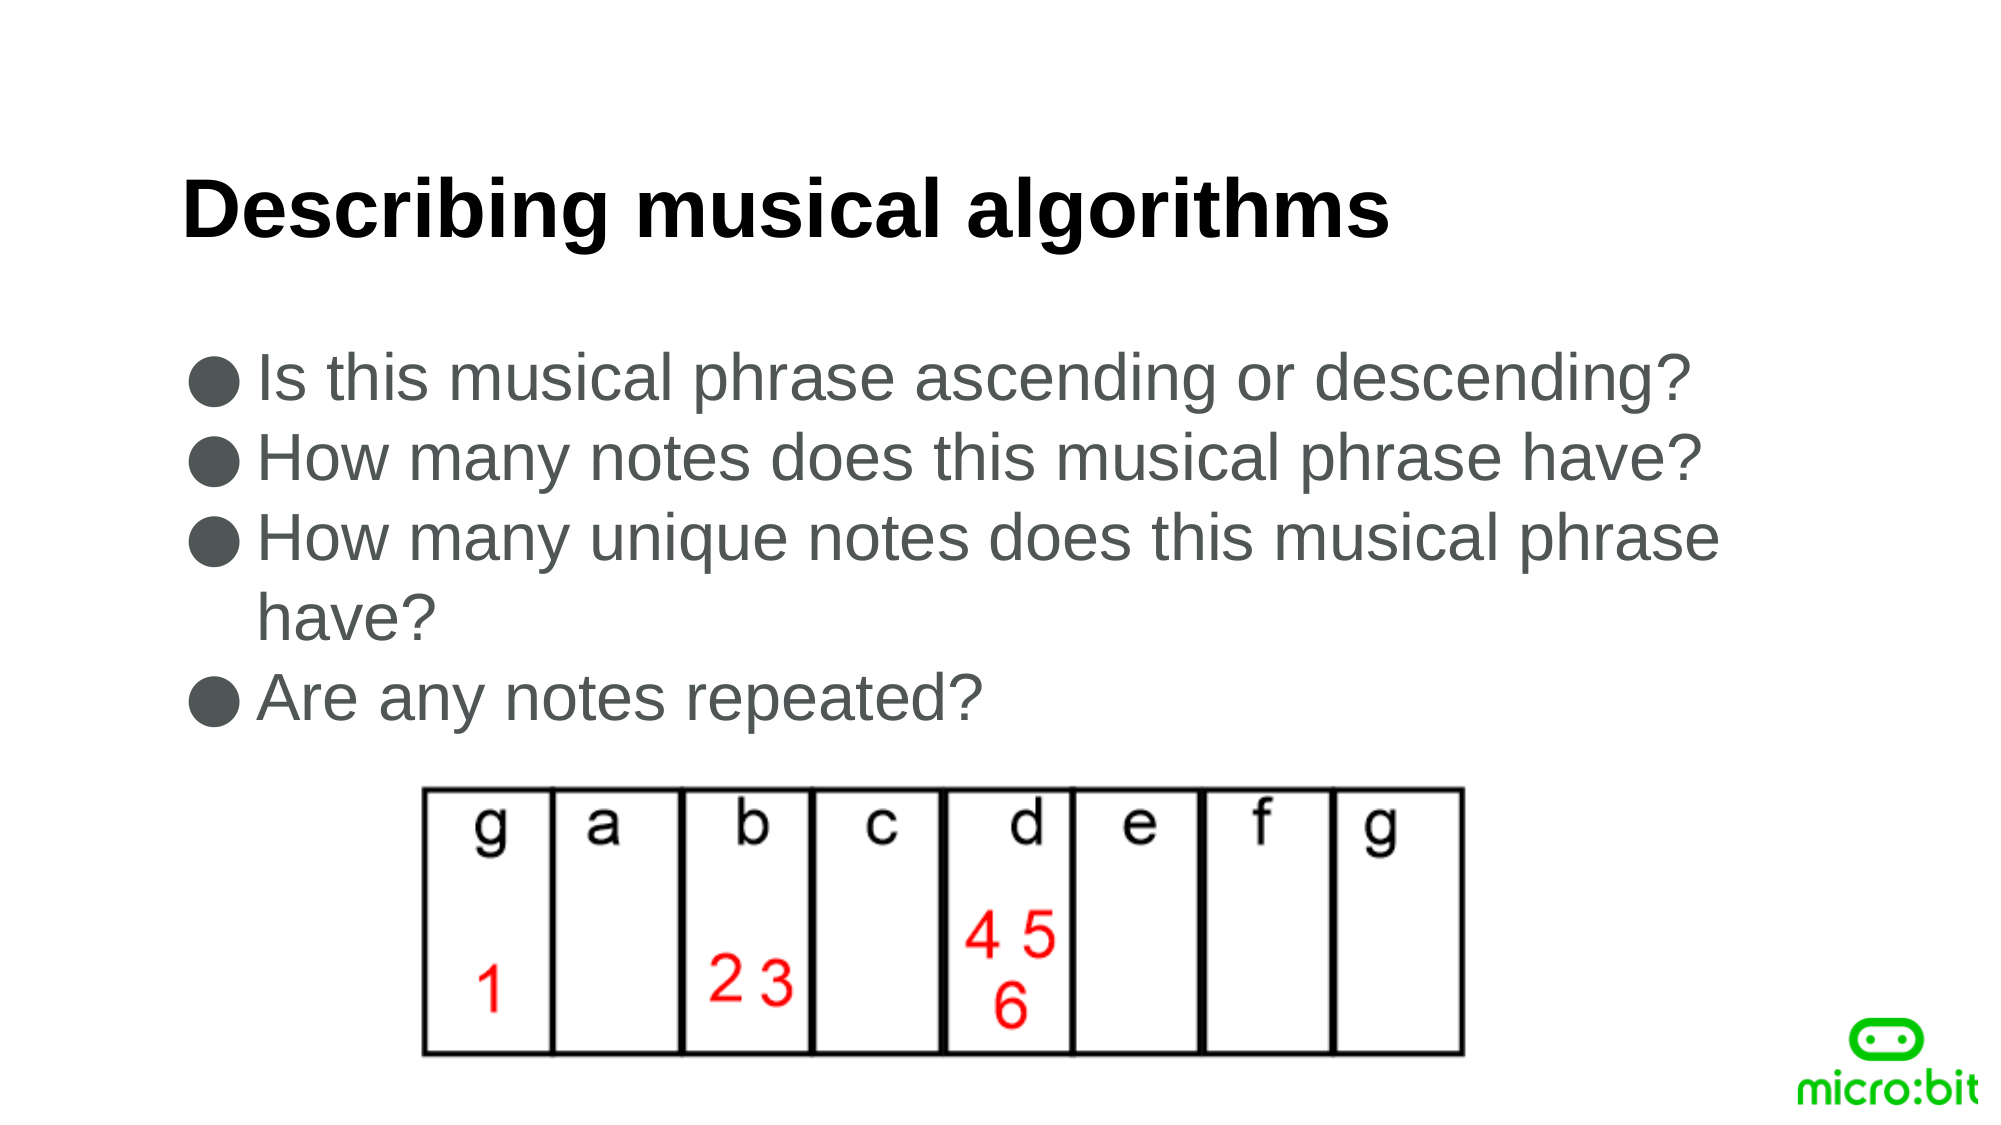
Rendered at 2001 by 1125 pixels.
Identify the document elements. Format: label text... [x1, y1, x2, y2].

picture [1797, 1017, 1978, 1106]
picture [390, 739, 1508, 1099]
text_box Describing musical algorithms Is this musical phrase ascending or descending? How many notes does this musical phrase have? How many unique notes does this musical phrase have? Are any notes repeated? [166, 60, 1918, 884]
